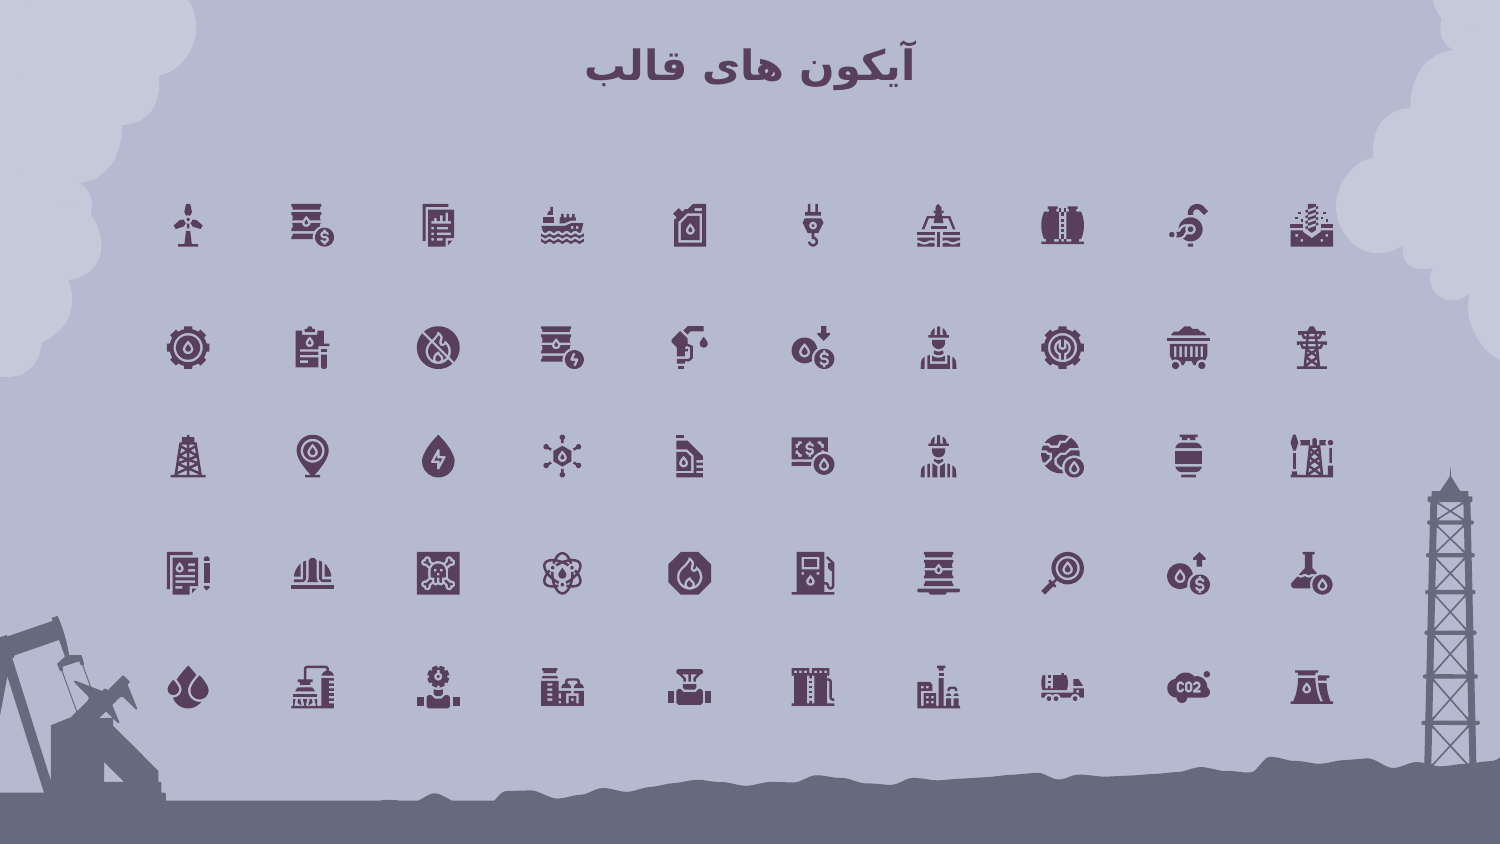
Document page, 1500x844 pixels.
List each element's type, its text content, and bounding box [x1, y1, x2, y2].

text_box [920, 434, 957, 478]
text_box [1040, 672, 1085, 702]
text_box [1169, 203, 1209, 247]
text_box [166, 551, 210, 595]
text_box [791, 437, 835, 476]
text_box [540, 667, 584, 707]
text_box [416, 665, 460, 709]
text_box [1040, 326, 1085, 370]
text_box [1040, 206, 1085, 245]
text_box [540, 326, 584, 370]
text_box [540, 206, 584, 245]
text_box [543, 434, 582, 478]
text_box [668, 551, 712, 595]
text_box [170, 434, 206, 478]
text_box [290, 665, 335, 709]
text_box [791, 667, 835, 707]
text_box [1040, 551, 1085, 595]
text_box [668, 668, 712, 706]
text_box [416, 551, 460, 595]
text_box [1167, 326, 1211, 370]
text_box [1290, 434, 1334, 478]
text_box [917, 665, 961, 709]
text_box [421, 434, 455, 478]
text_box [1290, 670, 1334, 705]
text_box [672, 203, 707, 247]
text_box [166, 326, 210, 370]
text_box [791, 326, 835, 370]
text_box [802, 203, 824, 247]
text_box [1174, 434, 1203, 478]
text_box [422, 203, 455, 247]
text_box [1290, 203, 1334, 247]
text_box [920, 326, 957, 370]
text_box آیکون های قالب [0, 6, 1500, 96]
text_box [1290, 551, 1333, 595]
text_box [290, 557, 335, 589]
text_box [671, 326, 708, 370]
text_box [542, 551, 582, 595]
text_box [167, 665, 209, 709]
text_box [1296, 326, 1327, 369]
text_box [290, 203, 335, 247]
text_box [917, 203, 961, 247]
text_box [296, 434, 329, 478]
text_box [676, 434, 704, 478]
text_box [916, 551, 961, 595]
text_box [1167, 551, 1211, 595]
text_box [1040, 434, 1085, 478]
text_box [295, 326, 330, 370]
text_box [416, 326, 460, 370]
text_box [1167, 670, 1211, 704]
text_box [173, 203, 203, 247]
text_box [791, 551, 835, 595]
